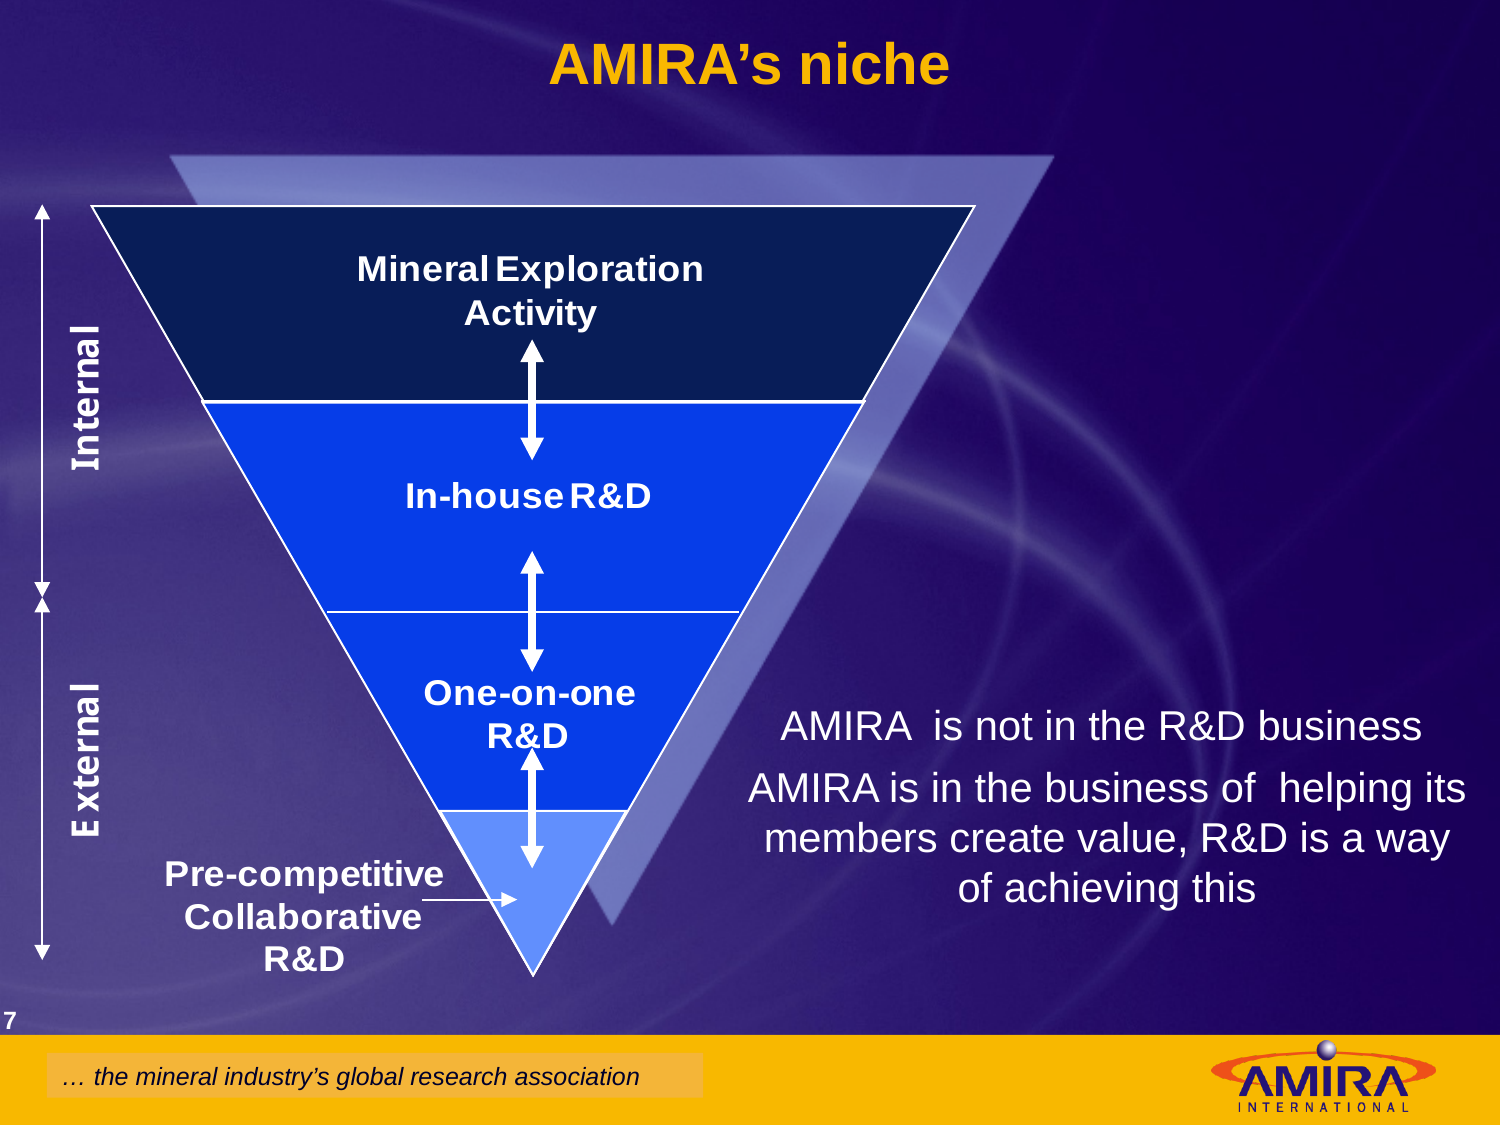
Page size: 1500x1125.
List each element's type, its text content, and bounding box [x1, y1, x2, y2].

text_box 7 [0, 997, 59, 1043]
picture [0, 0, 1500, 1034]
text_box AMIRA is not in the R&D business AMIRA is in the business of helping its members create value, R&D is a way of achieving this [1059, 691, 1489, 919]
title AMIRA’s niche [112, 4, 1388, 118]
picture [1211, 1040, 1436, 1112]
